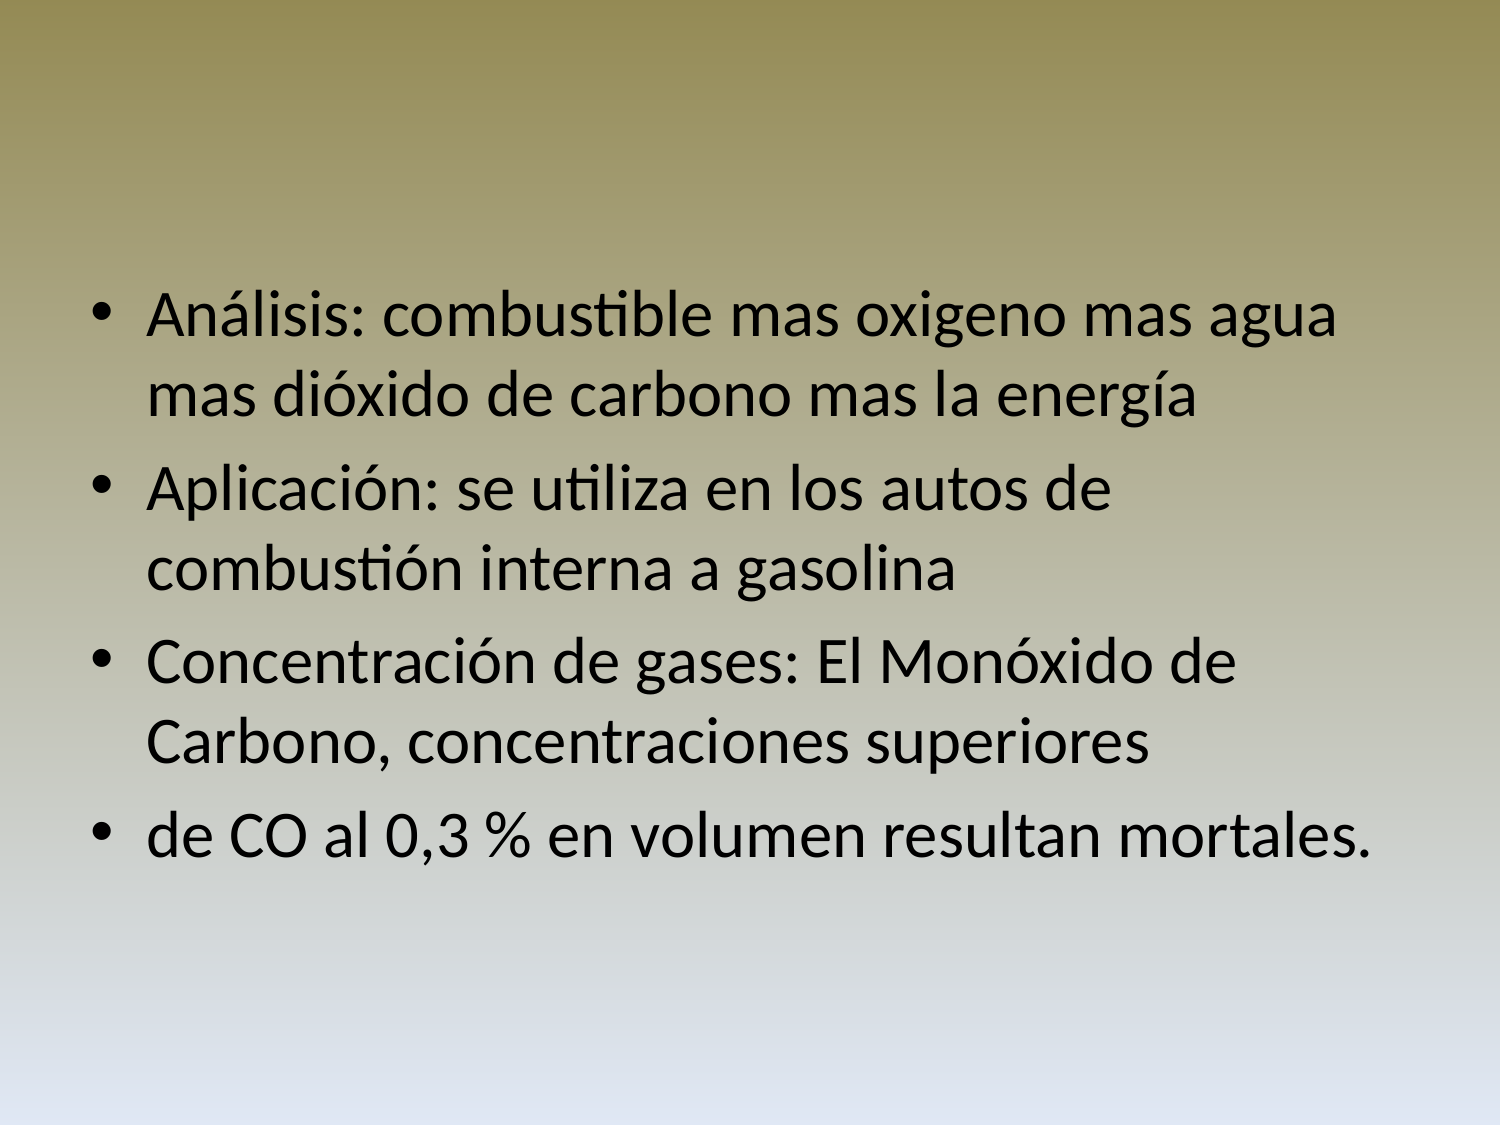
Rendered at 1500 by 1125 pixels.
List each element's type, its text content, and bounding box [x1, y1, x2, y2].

list Análisis: combustible mas oxigeno mas agua mas dióxido de carbono mas la energía Aplicación: se utiliza en los autos de combustión interna a gasolina Concentración de gases: El Monóxido de Carbono, concentraciones superiores de CO al 0,3 % en volumen resultan mortales. [75, 262, 1425, 1005]
